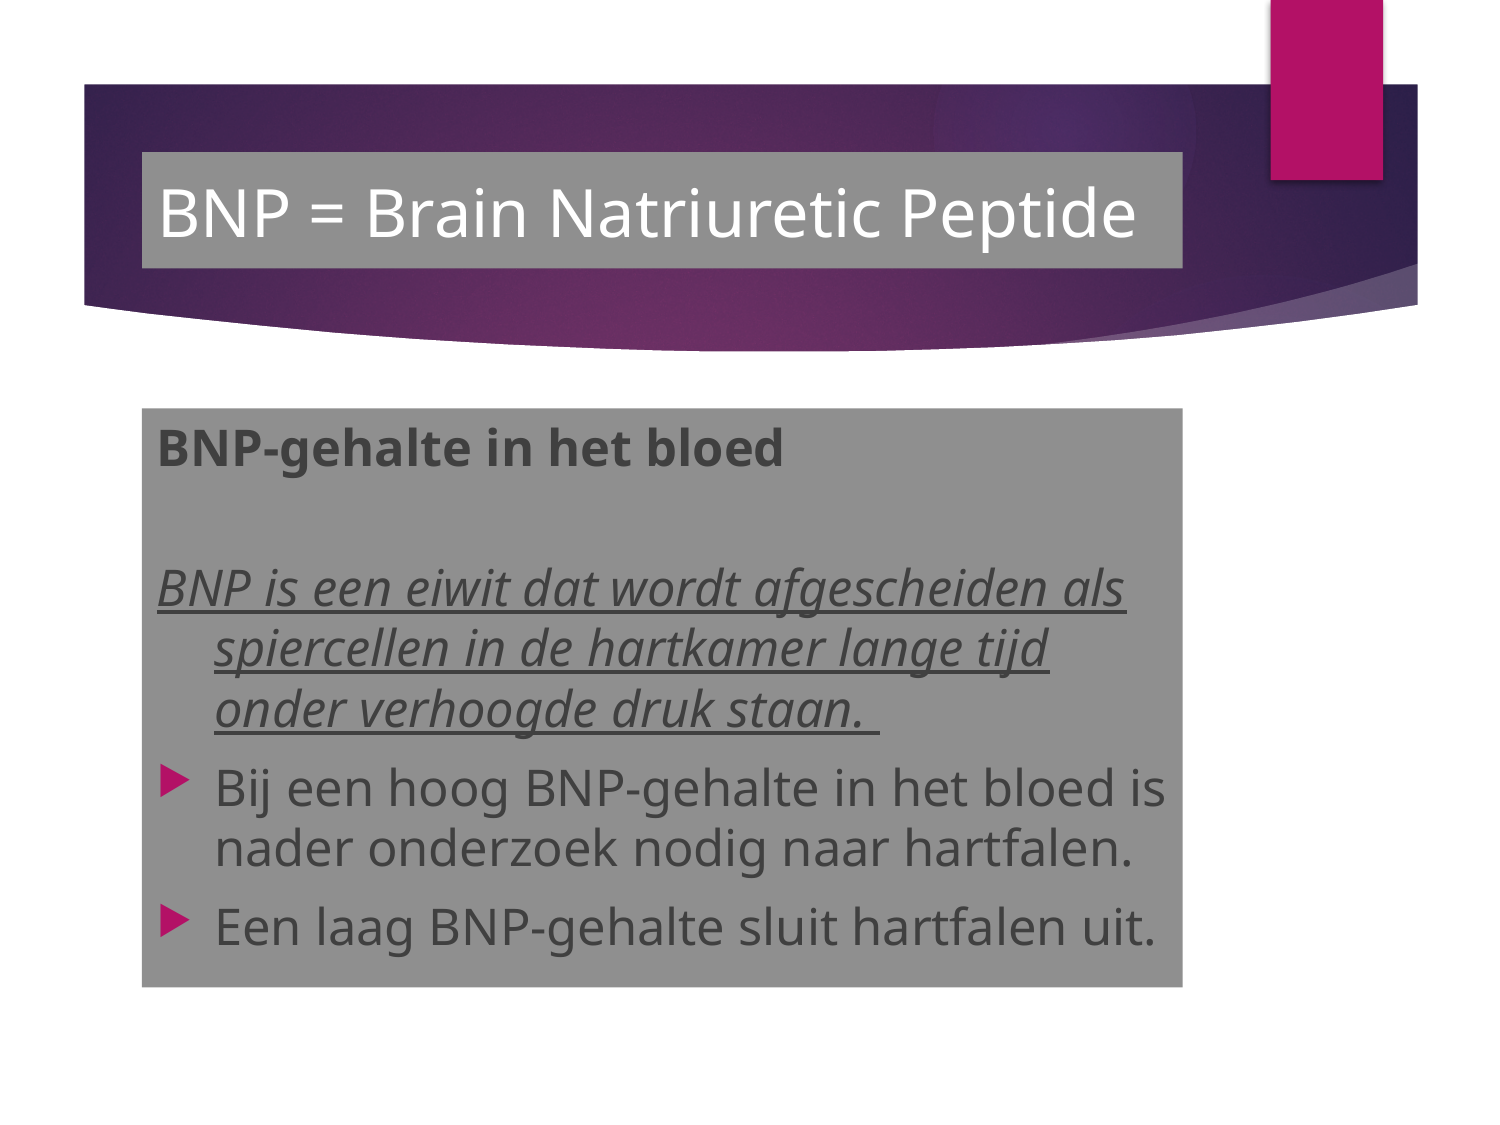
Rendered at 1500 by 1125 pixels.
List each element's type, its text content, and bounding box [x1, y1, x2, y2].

title BNP = Brain Natriuretic Peptide [142, 152, 1183, 269]
list BNP-gehalte in het bloed BNP is een eiwit dat wordt afgescheiden als spiercellen in de hartkamer lange tijd onder verhoogde druk staan. Bij een hoog BNP-gehalte in het bloed is nader onderzoek nodig naar hartfalen. Een laag BNP-gehalte sluit hartfalen uit. [141, 408, 1183, 988]
